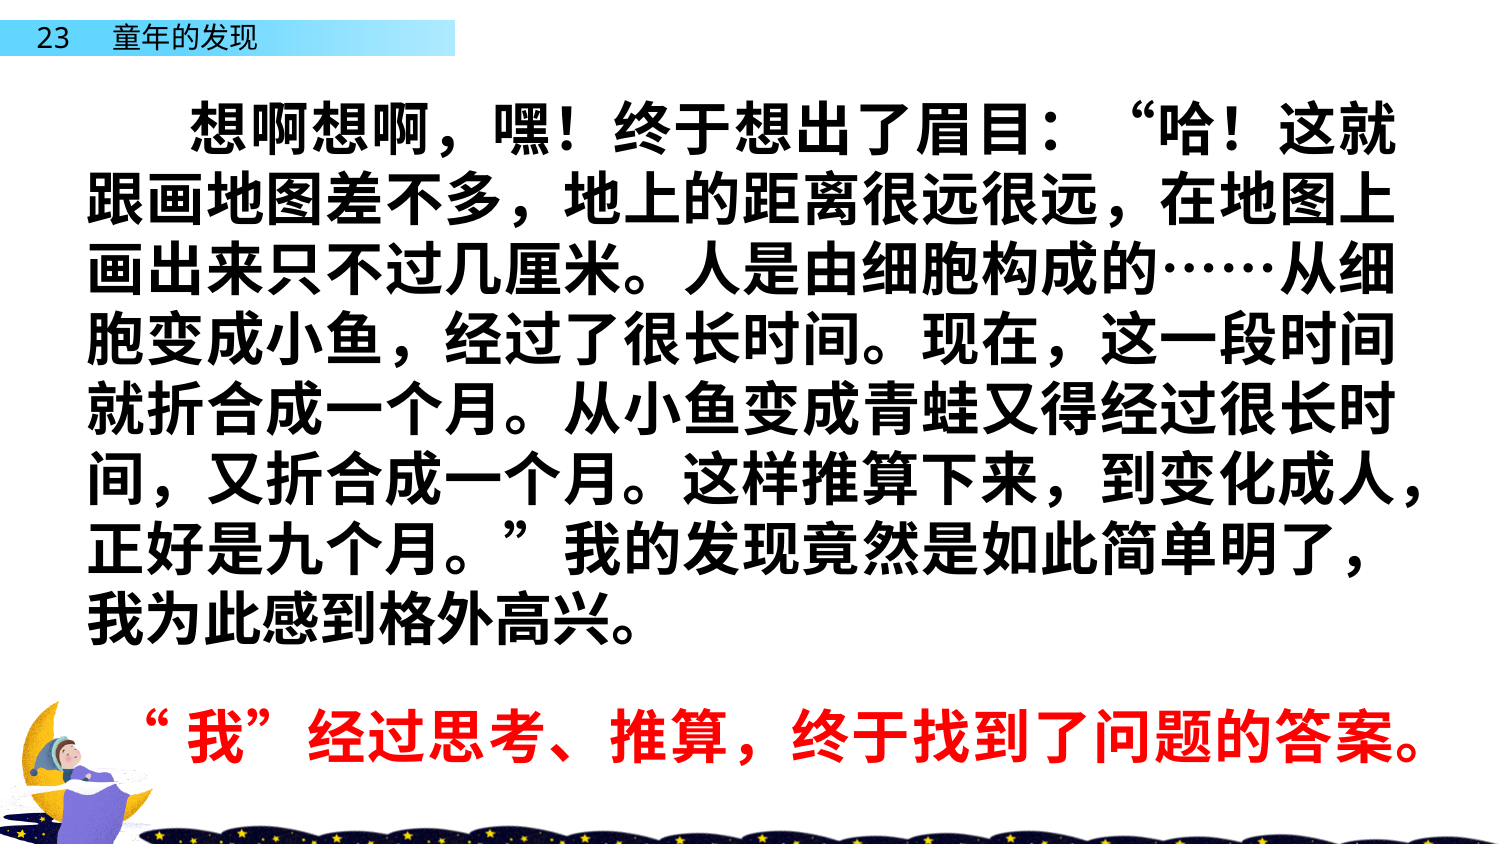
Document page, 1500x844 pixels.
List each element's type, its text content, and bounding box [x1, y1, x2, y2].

text_box “我”经过思考、推算，终于找到了问题的答案。 [41, 694, 1408, 776]
picture [0, 693, 1500, 844]
text_box 想啊想啊，嘿！终于想出了眉目：“哈！这就跟画地图差不多，地上的距离很远很远，在地图上画出来只不过几厘米。人是由细胞构成的……从细胞变成小鱼，经过了很长时间。现在，这一段时间就折合成一个月。从小鱼变成青蛙又得经过很长时间，又折合成一个月。这样推算下来，到变化成人，正好是九个月。”我的发现竟然是如此简单明了，我为此感到格外高兴。 [75, 86, 1409, 658]
